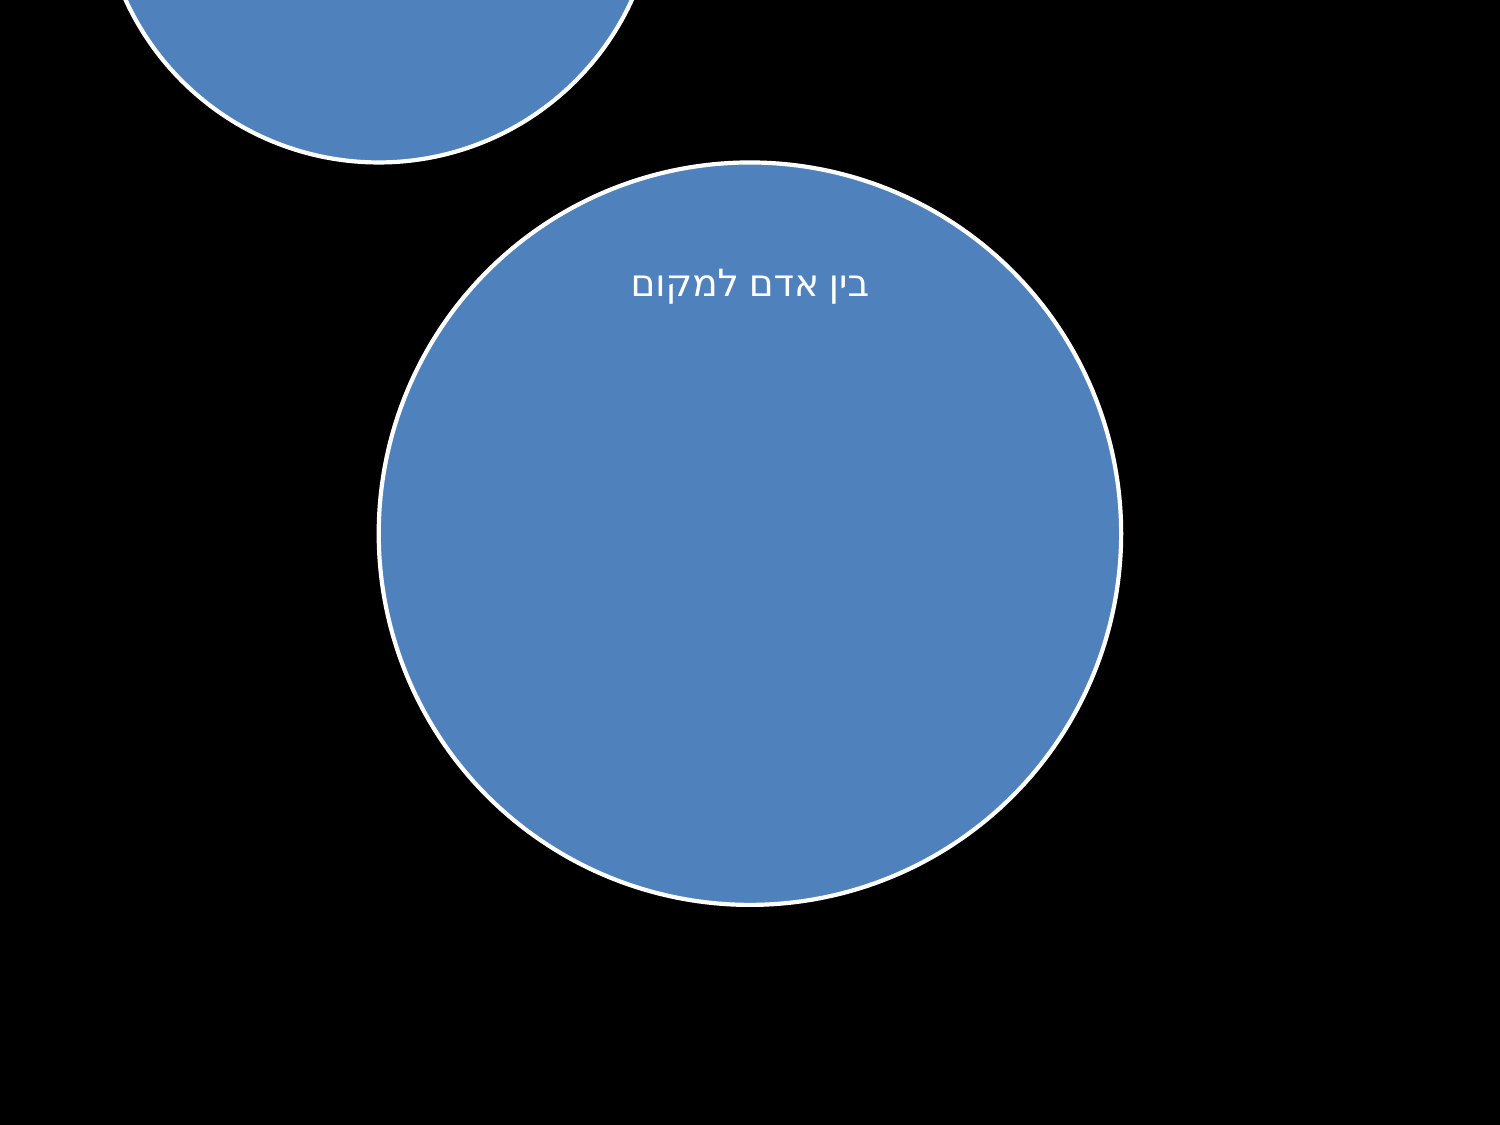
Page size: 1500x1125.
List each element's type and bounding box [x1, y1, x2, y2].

list [74, 162, 1426, 906]
